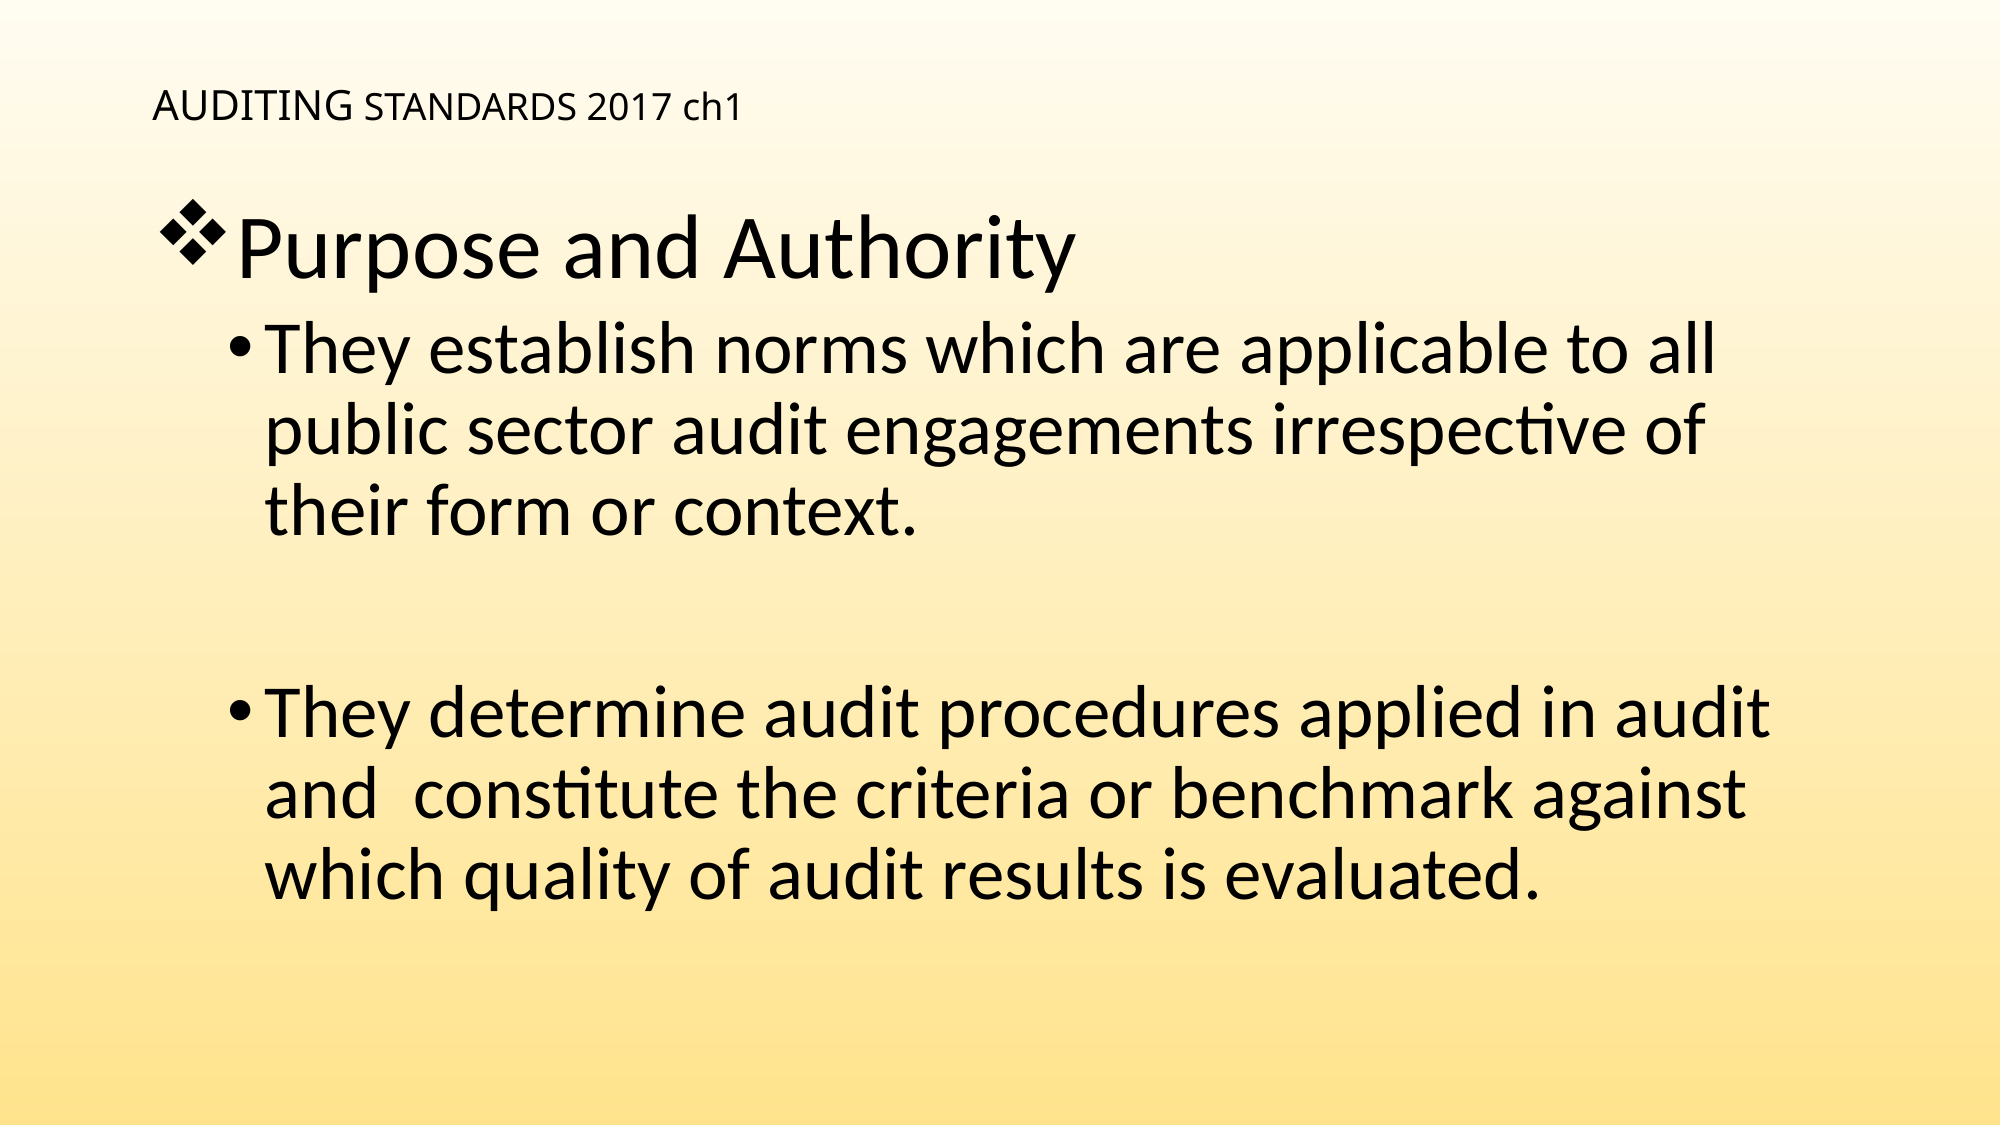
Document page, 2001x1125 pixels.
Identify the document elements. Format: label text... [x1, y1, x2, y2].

list Purpose and Authority They establish norms which are applicable to all public sector audit engagements irrespective of their form or context. They determine audit procedures applied in audit and constitute the criteria or benchmark against which quality of audit results is evaluated. [137, 192, 1863, 1081]
title AUDITING STANDARDS 2017 ch1 [137, 59, 1863, 155]
